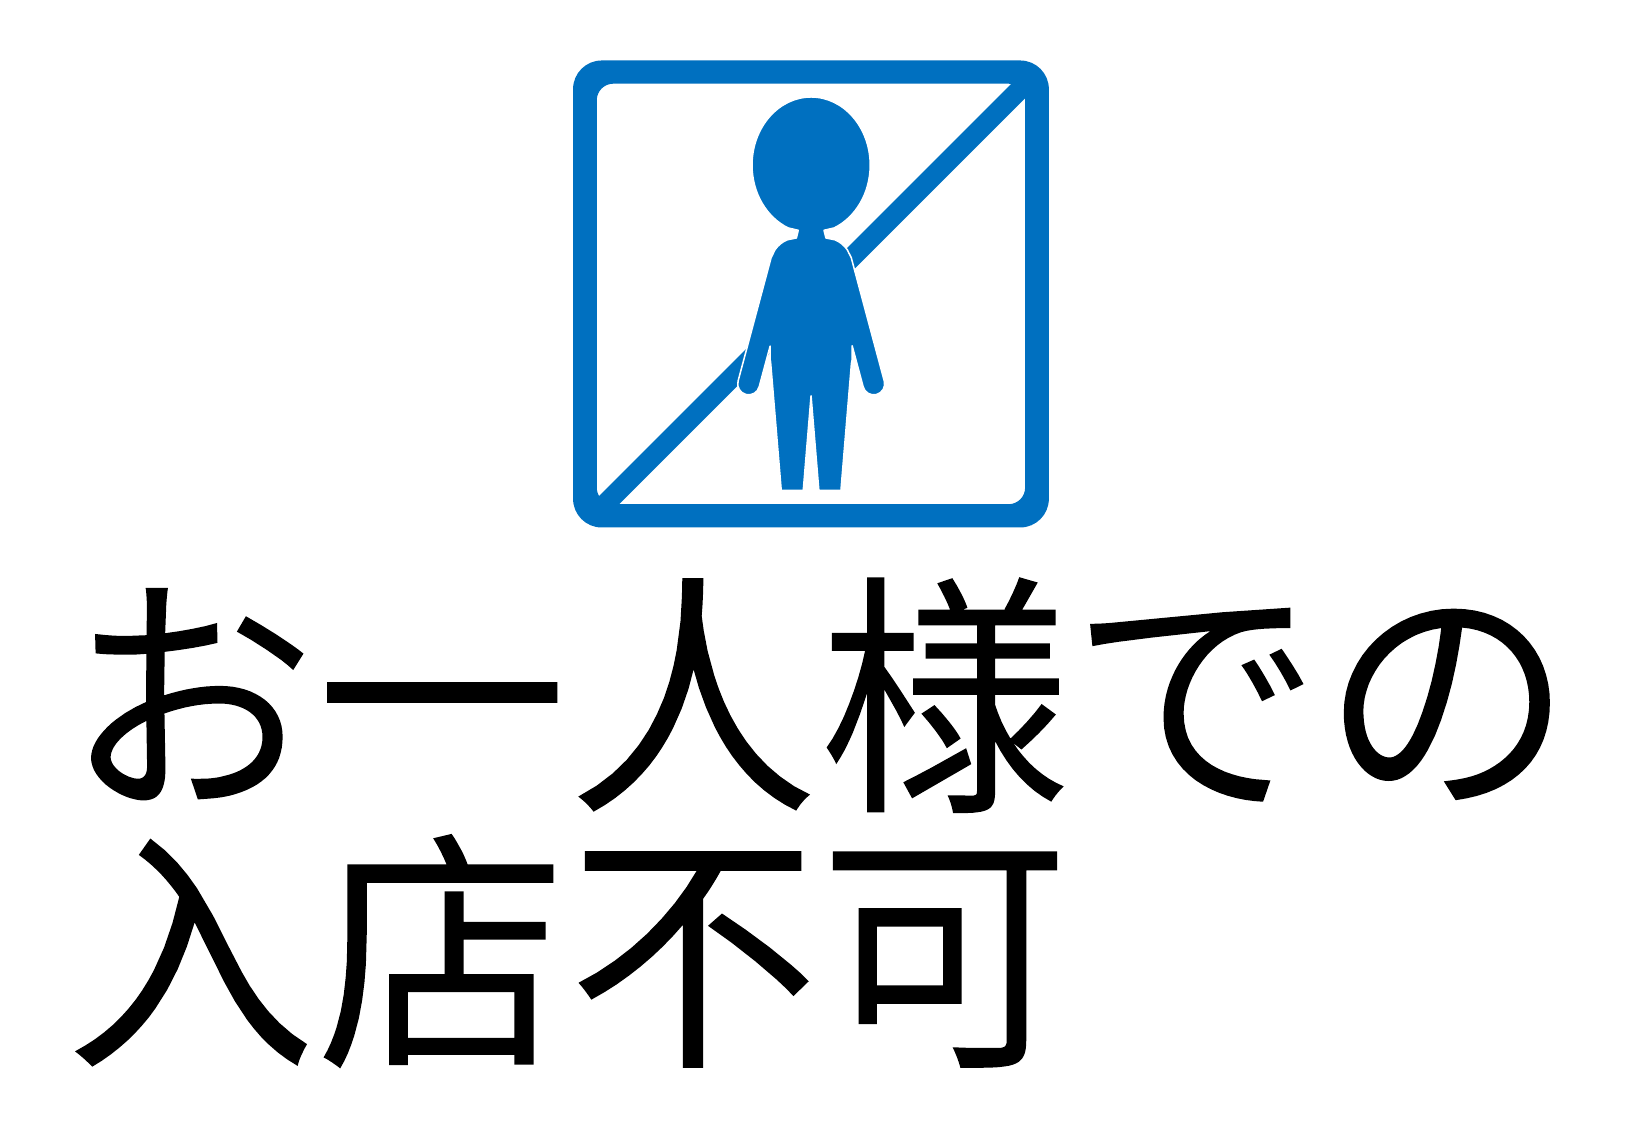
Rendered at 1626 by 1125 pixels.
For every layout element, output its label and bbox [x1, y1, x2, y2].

text_box [572, 60, 1050, 528]
